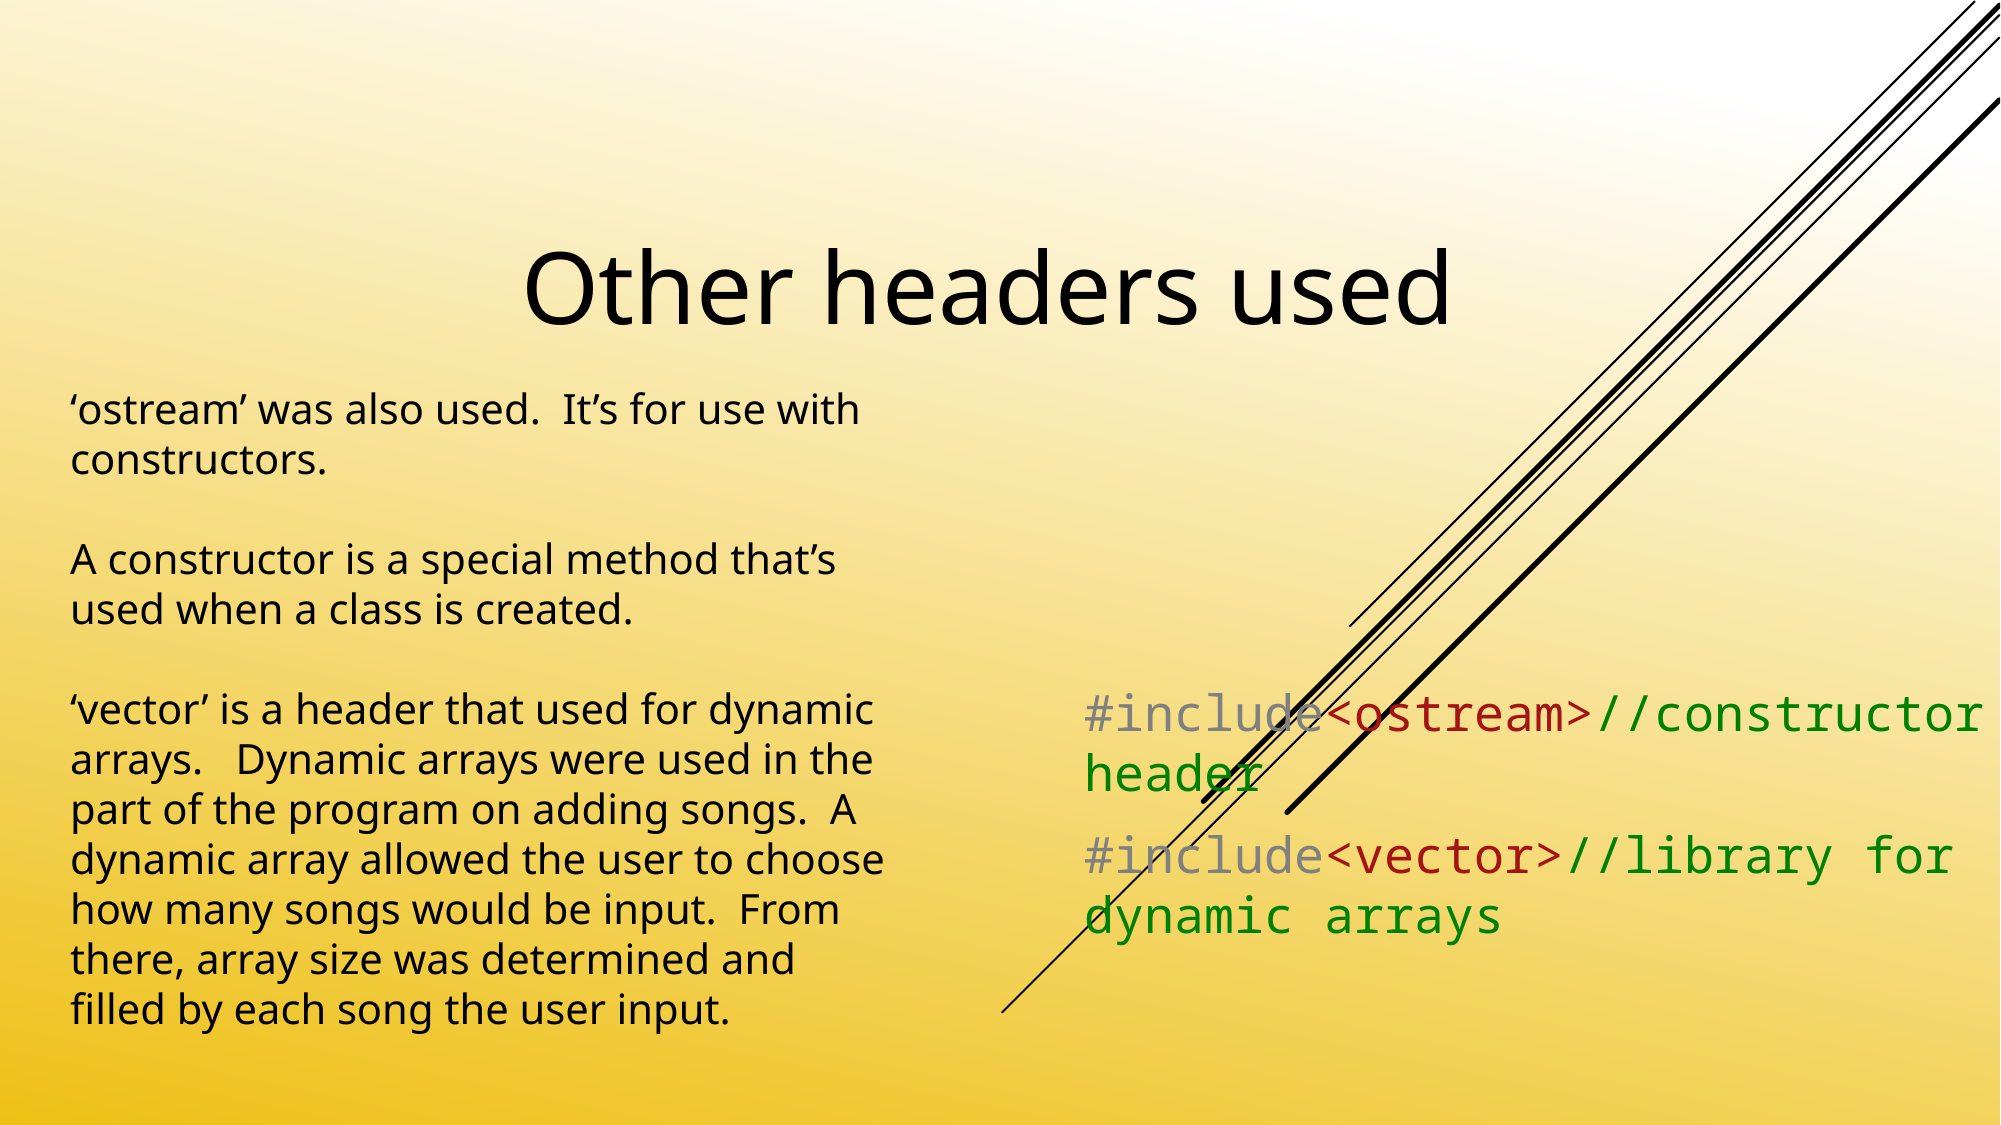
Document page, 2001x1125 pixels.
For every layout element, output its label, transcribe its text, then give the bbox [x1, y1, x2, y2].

text_box ‘ostream’ was also used. It’s for use with constructors. A constructor is a special method that’s used when a class is created. ‘vector’ is a header that used for dynamic arrays. Dynamic arrays were used in the part of the program on adding songs. A dynamic array allowed the user to choose how many songs would be input. From there, array size was determined and filled by each song the user input. [55, 375, 904, 1040]
title Other headers used [505, 0, 1819, 353]
subtitle #include<ostream>//constructor header #include<vector>//library for dynamic arrays [1069, 673, 2000, 994]
